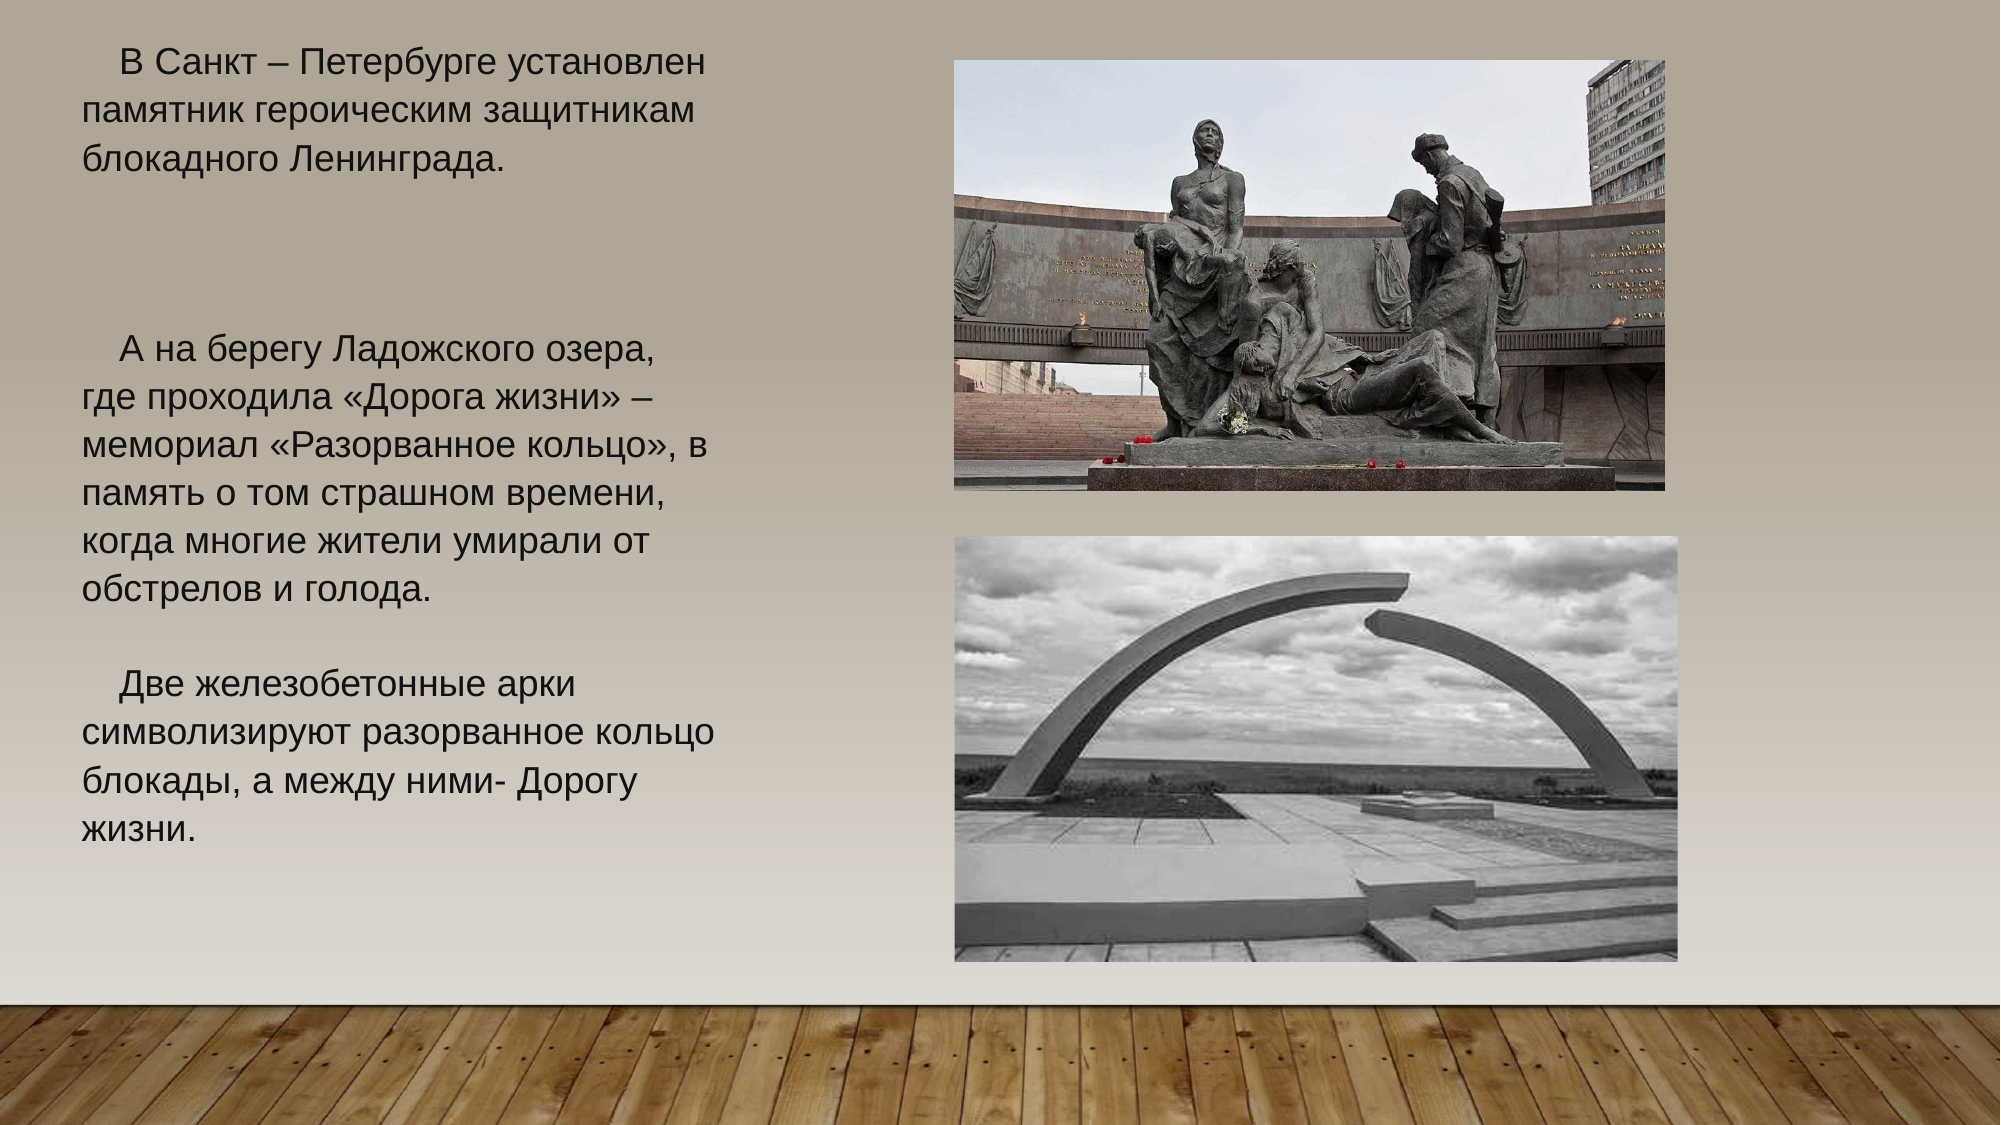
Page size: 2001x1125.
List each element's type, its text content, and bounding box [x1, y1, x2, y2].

picture [954, 536, 1678, 962]
picture [954, 60, 1666, 491]
picture [0, 1005, 2000, 1125]
text_box В Санкт – Петербурге установлен памятник героическим защитникам блокадного Ленинграда. А на берегу Ладожского озера, где проходила «Дорога жизни» – мемориал «Разорванное кольцо», в память о том страшном времени, когда многие жители умирали от обстрелов и голода. Две железобетонные арки символизируют разорванное кольцо блокады, а между ними- Дорогу жизни. [66, 26, 735, 857]
